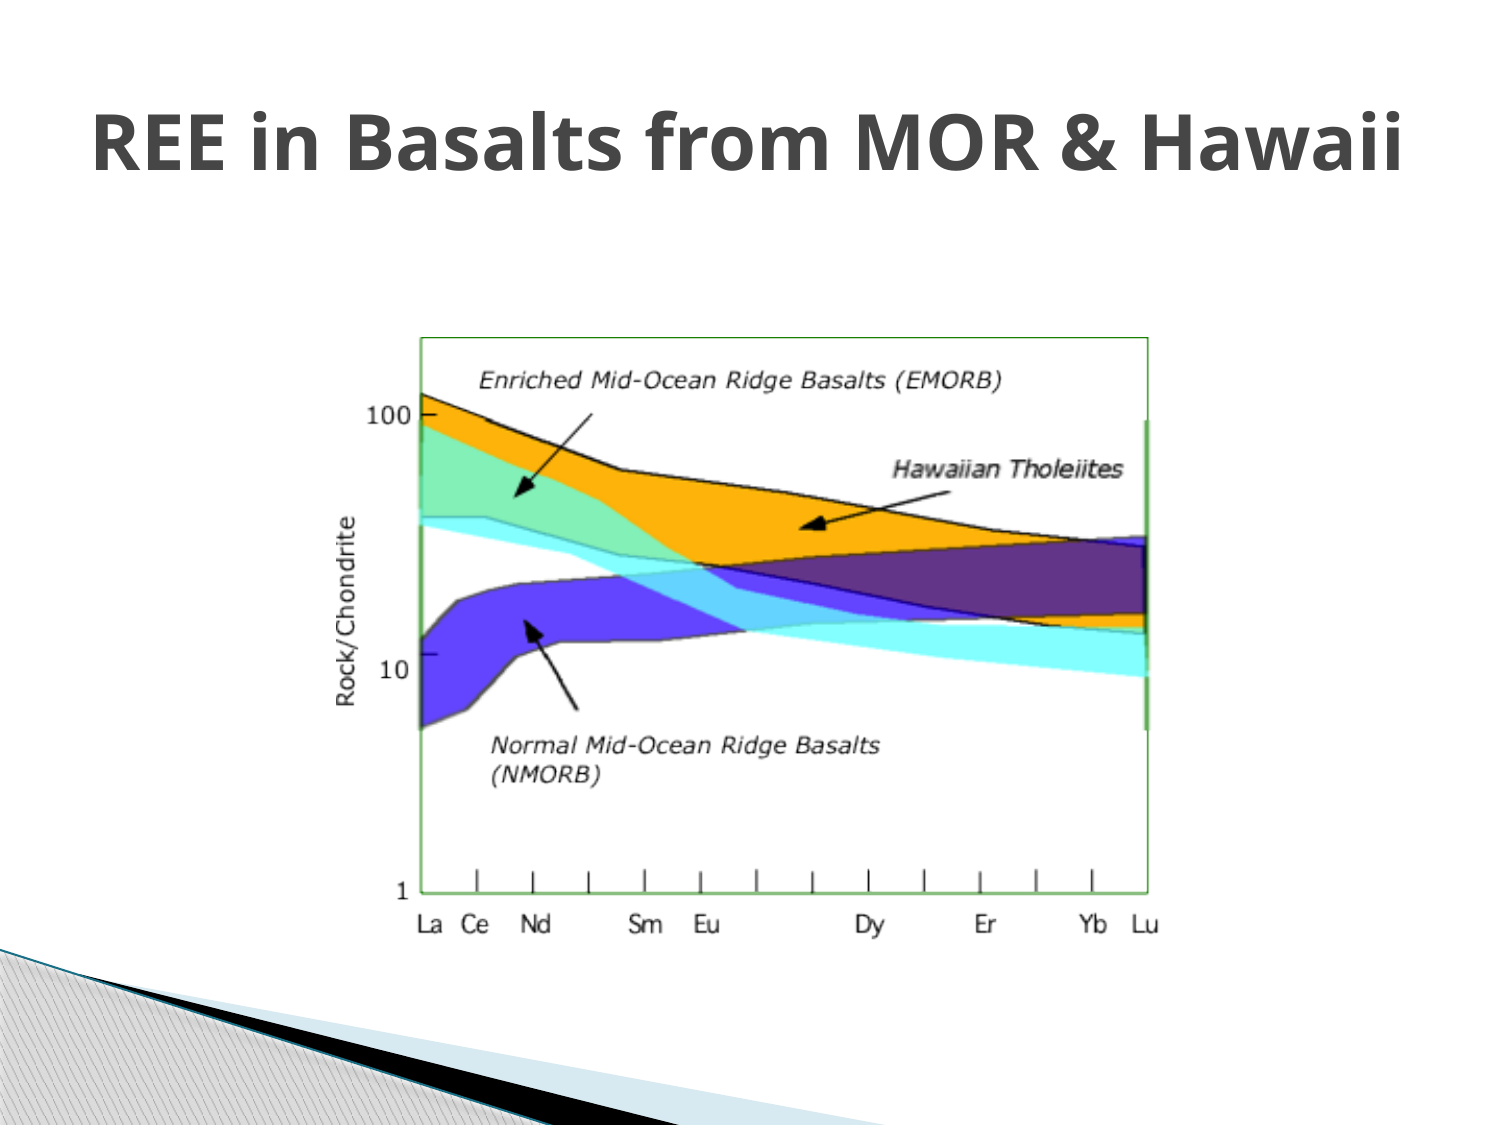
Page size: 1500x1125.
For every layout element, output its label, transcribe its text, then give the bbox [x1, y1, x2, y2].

title REE in Basalts from MOR & Hawaii [75, 45, 1425, 233]
picture [336, 337, 1164, 942]
